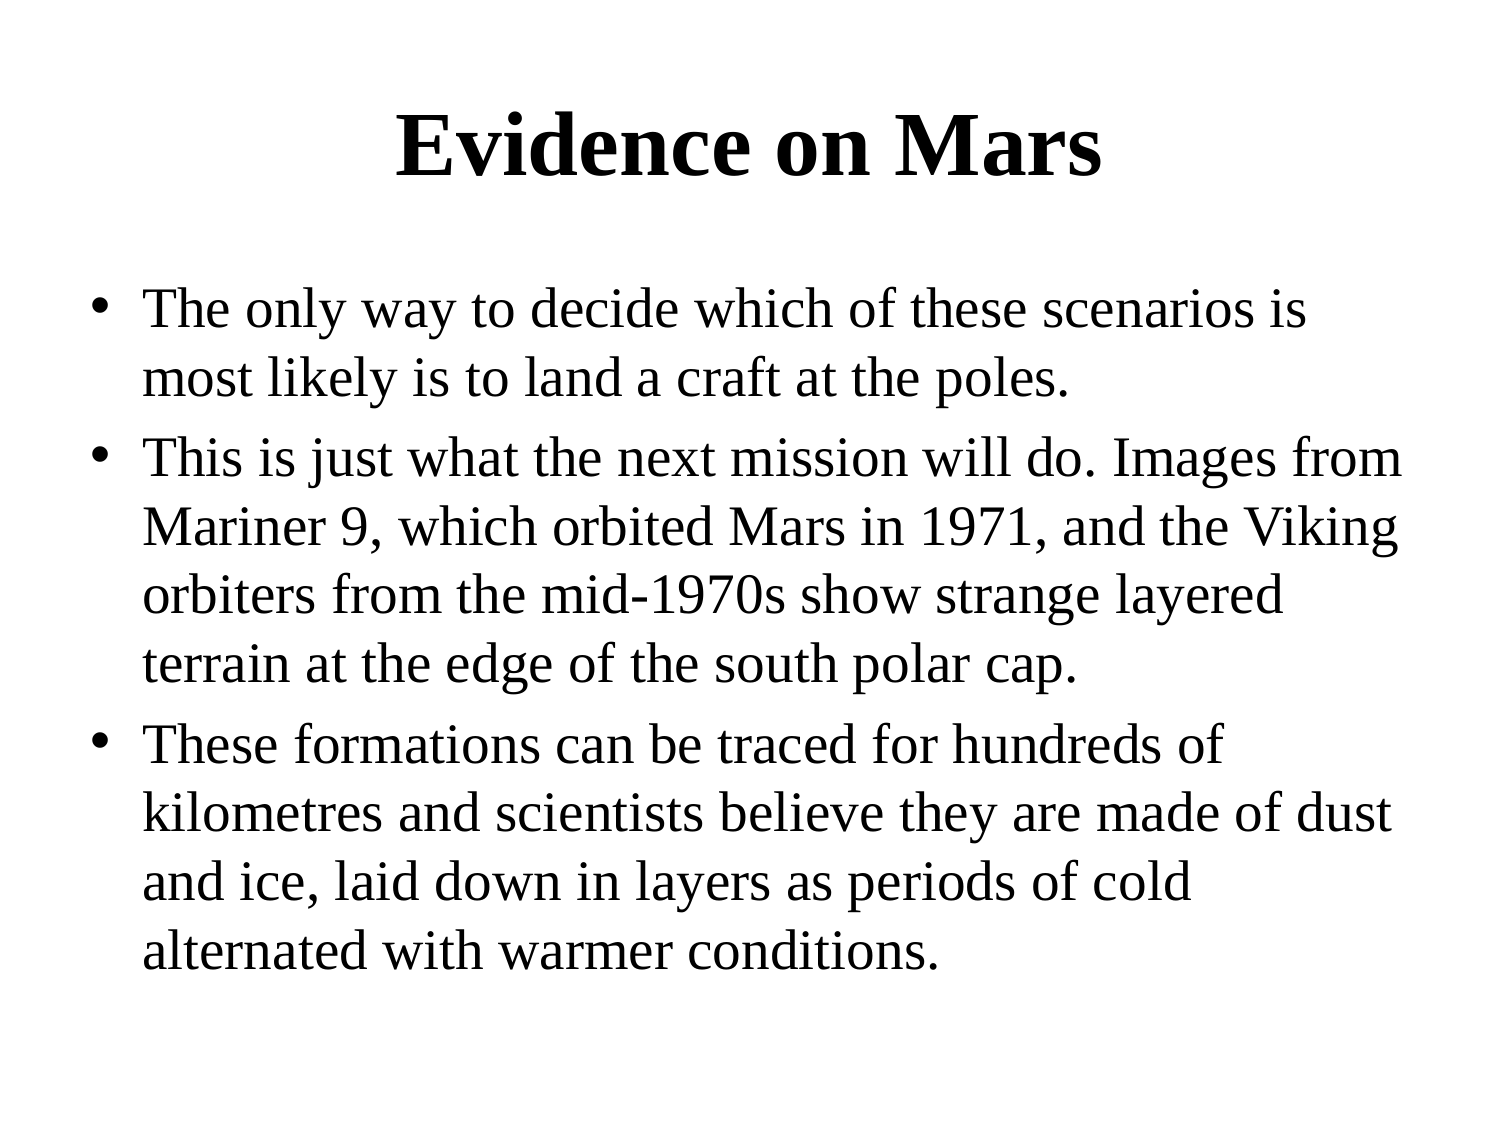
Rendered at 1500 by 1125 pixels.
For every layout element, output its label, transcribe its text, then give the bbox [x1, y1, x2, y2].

title Evidence on Mars [75, 45, 1425, 233]
list The only way to decide which of these scenarios is most likely is to land a craft at the poles. This is just what the next mission will do. Images from Mariner 9, which orbited Mars in 1971, and the Viking orbiters from the mid-1970s show strange layered terrain at the edge of the south polar cap. These formations can be traced for hundreds of kilometres and scientists believe they are made of dust and ice, laid down in layers as periods of cold alternated with warmer conditions. [75, 262, 1425, 1005]
